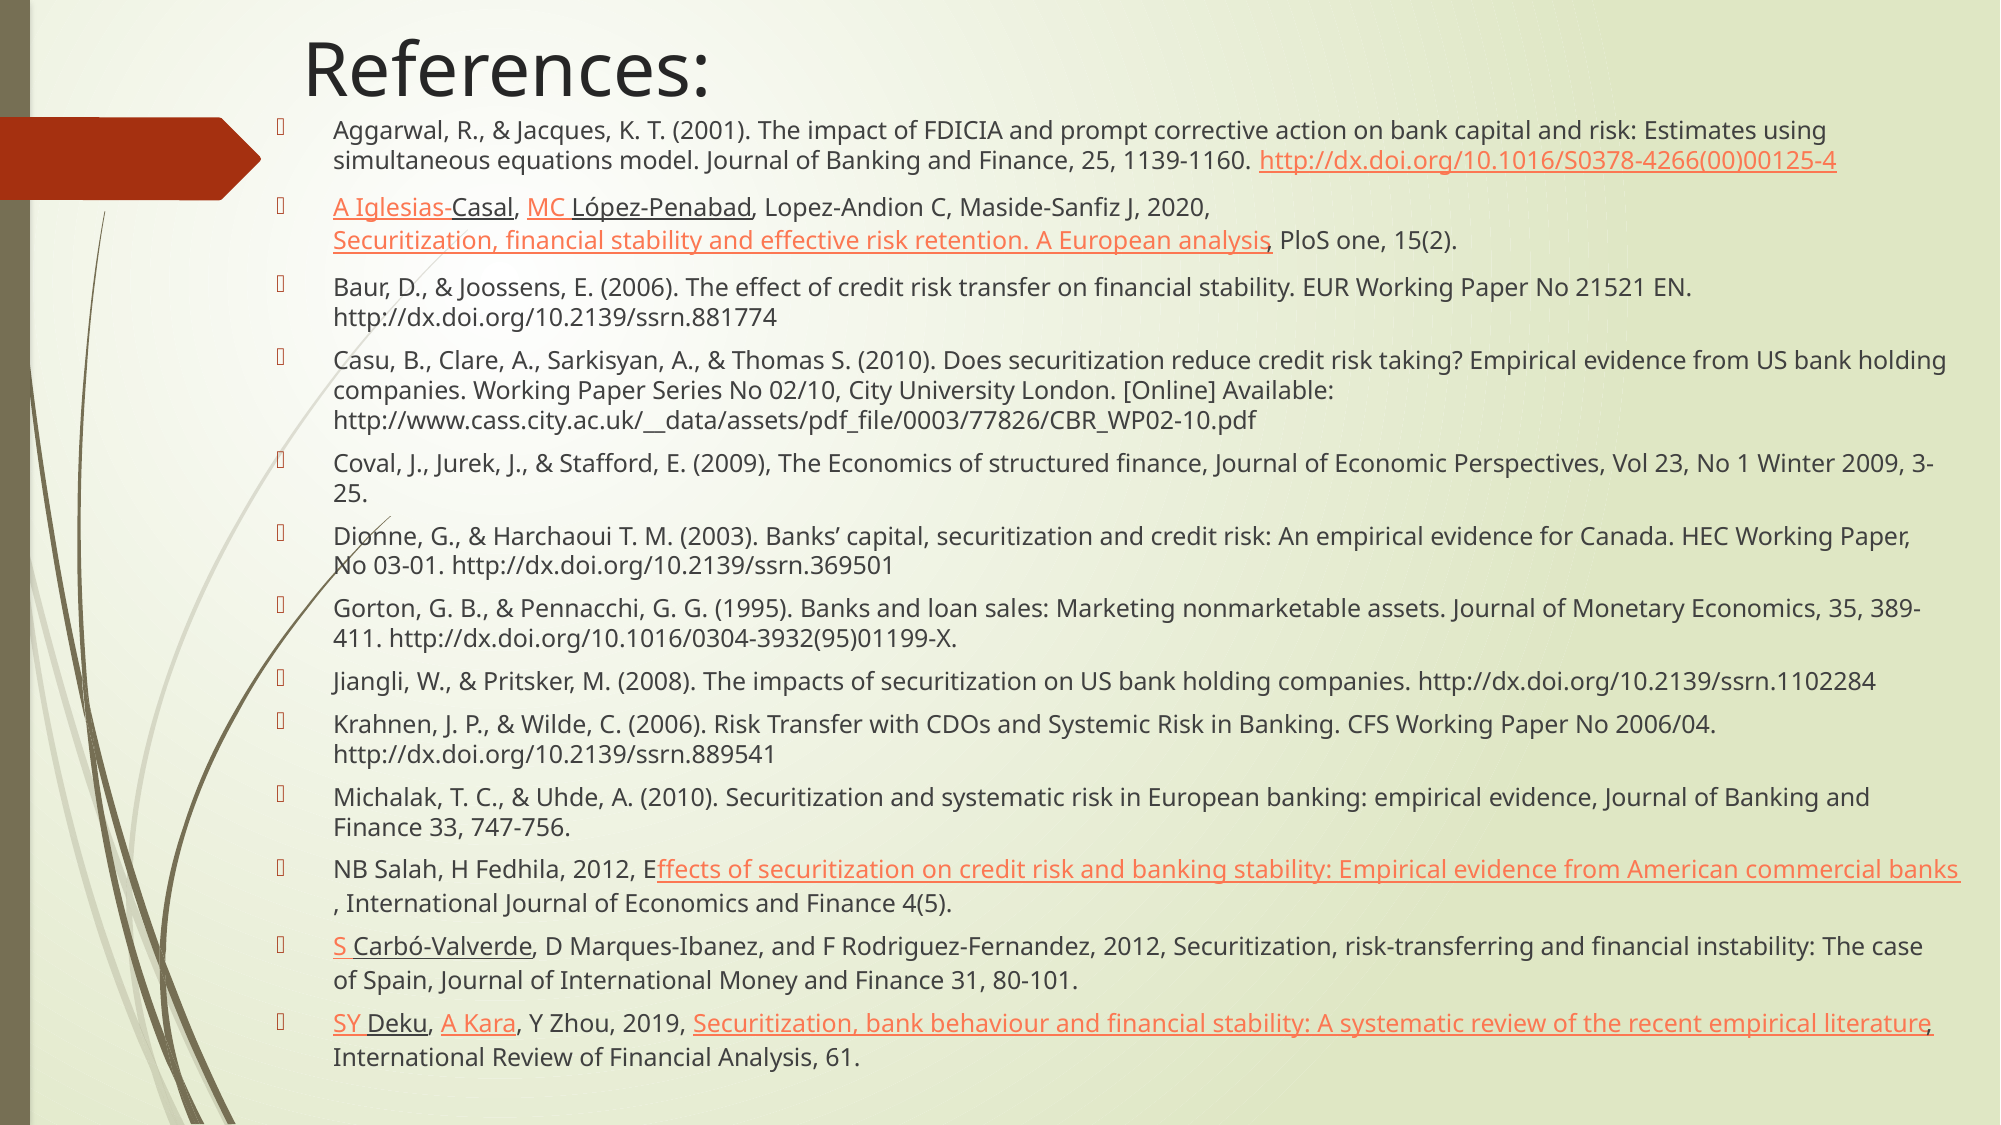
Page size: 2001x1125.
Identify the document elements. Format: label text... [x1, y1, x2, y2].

title References: [287, 13, 1749, 107]
list Aggarwal, R., & Jacques, K. T. (2001). The impact of FDICIA and prompt corrective action on bank capital and risk: Estimates using simultaneous equations model. Journal of Banking and Finance, 25, 1139-1160. http://dx.doi.org/10.1016/S0378-4266(00)00125-4 A Iglesias-Casal, MC López-Penabad, Lopez-Andion C, Maside-Sanfiz J, 2020, Securitization, financial stability and effective risk retention. A European analysis, PloS one, 15(2). Baur, D., & Joossens, E. (2006). The effect of credit risk transfer on financial stability. EUR Working Paper No 21521 EN. http://dx.doi.org/10.2139/ssrn.881774 Casu, B., Clare, A., Sarkisyan, A., & Thomas S. (2010). Does securitization reduce credit risk taking? Empirical evidence from US bank holding companies. Working Paper Series No 02/10, City University London. [Online] Available: http://www.cass.city.ac.uk/__data/assets/pdf_file/0003/77826/CBR_WP02-10.pdf Coval, J., Jurek, J., & Stafford, E. (2009), The Economics of structured finance, Journal of Economic Perspectives, Vol 23, No 1 Winter 2009, 3-25. Dionne, G., & Harchaoui T. M. (2003). Banks’ capital, securitization and credit risk: An empirical evidence for Canada. HEC Working Paper, No 03-01. http://dx.doi.org/10.2139/ssrn.369501 Gorton, G. B., & Pennacchi, G. G. (1995). Banks and loan sales: Marketing nonmarketable assets. Journal of Monetary Economics, 35, 389-411. http://dx.doi.org/10.1016/0304-3932(95)01199-X. Jiangli, W., & Pritsker, M. (2008). The impacts of securitization on US bank holding companies. http://dx.doi.org/10.2139/ssrn.1102284 Krahnen, J. P., & Wilde, C. (2006). Risk Transfer with CDOs and Systemic Risk in Banking. CFS Working Paper No 2006/04. http://dx.doi.org/10.2139/ssrn.889541 Michalak, T. C., & Uhde, A. (2010). Securitization and systematic risk in European banking: empirical evidence, Journal of Banking and Finance 33, 747-756. NB Salah, H Fedhila, 2012, Effects of securitization on credit risk and banking stability: Empirical evidence from American commercial banks, International Journal of Economics and Finance 4(5). S Carbó-Valverde, D Marques-Ibanez, and F Rodriguez-Fernandez, 2012, Securitization, risk-transferring and financial instability: The case of Spain, Journal of International Money and Finance 31, 80-101. SY Deku, A Kara, Y Zhou, 2019, Securitization, bank behaviour and financial stability: A systematic review of the recent empirical literature, International Review of Financial Analysis, 61. [261, 107, 1968, 1096]
